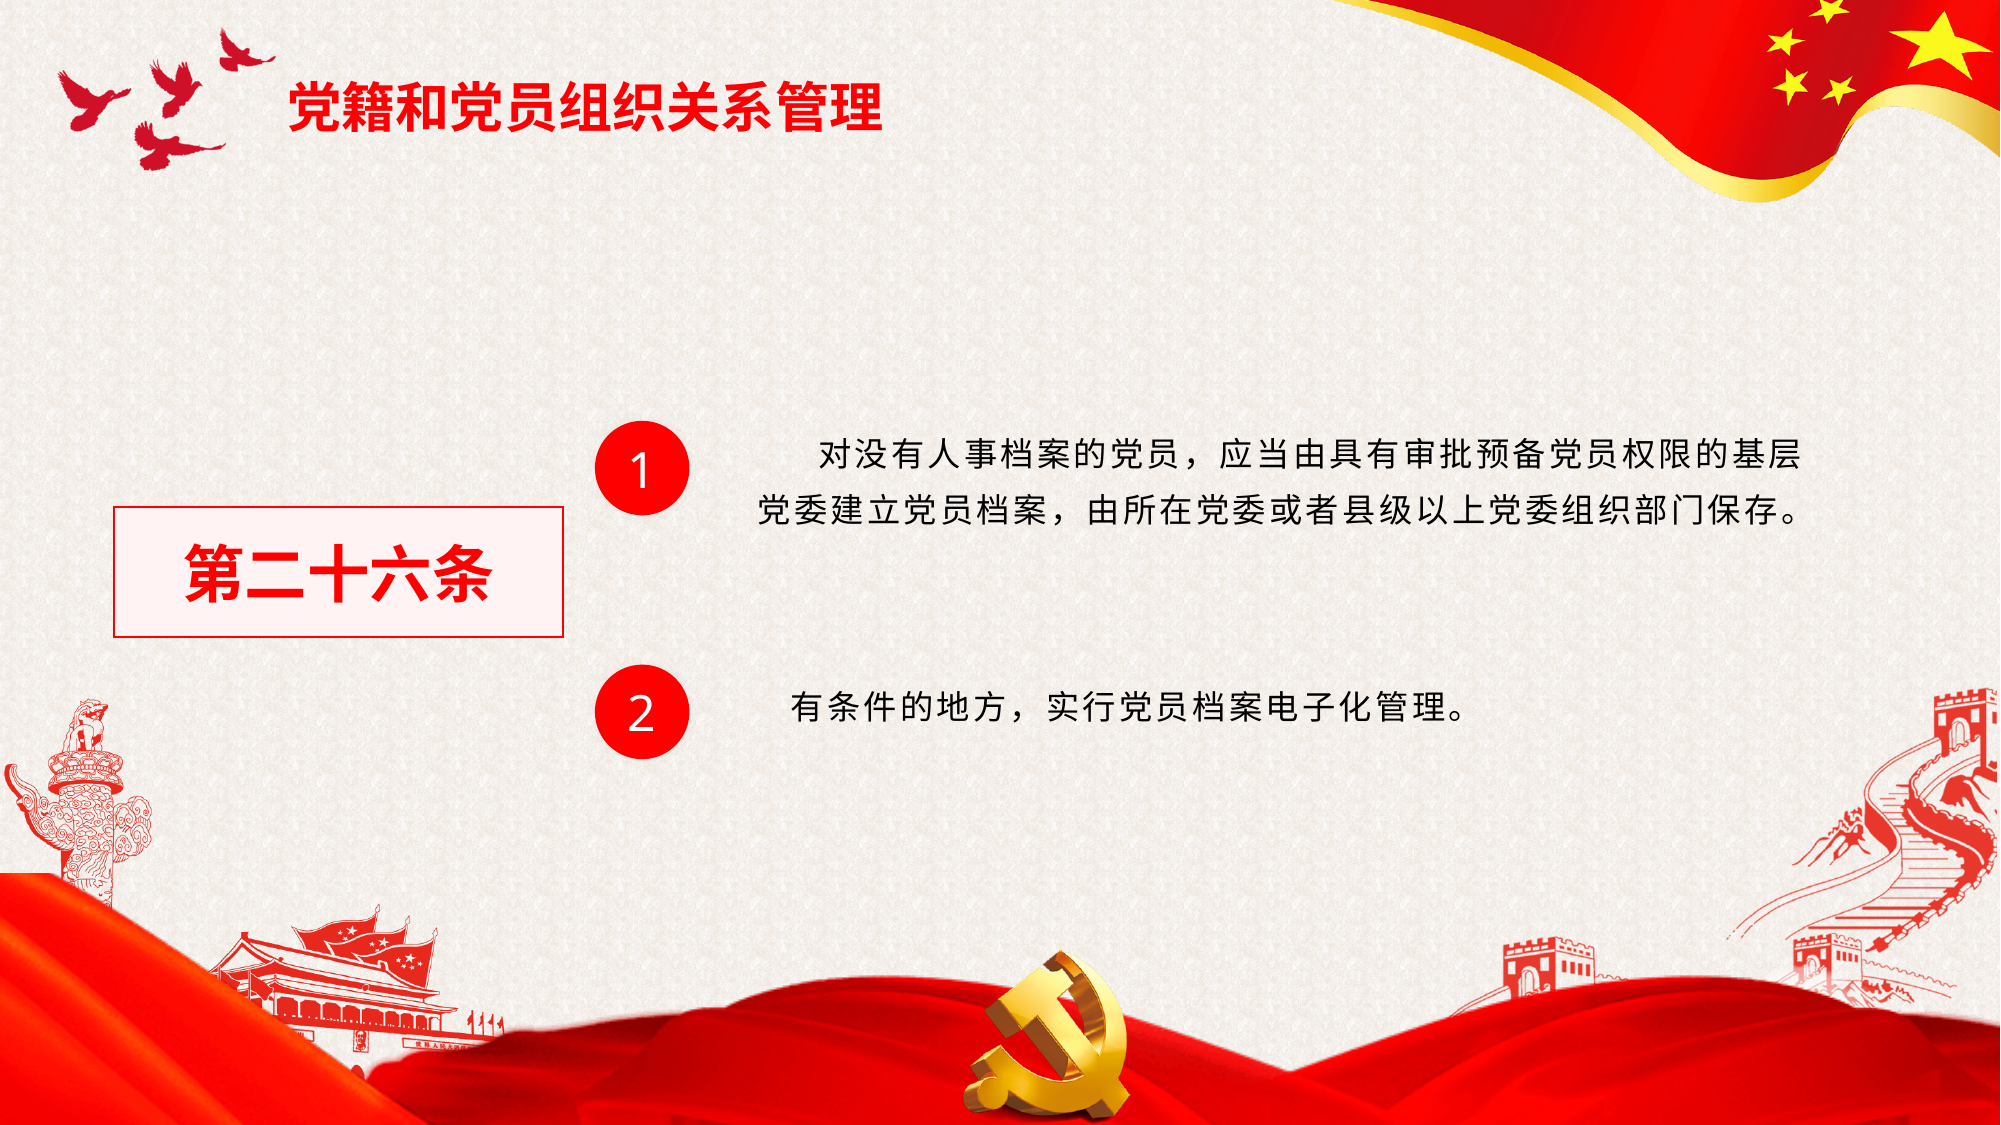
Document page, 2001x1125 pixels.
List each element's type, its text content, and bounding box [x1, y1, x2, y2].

text_box 有条件的地方，实行党员档案电子化管理。 [709, 677, 1911, 747]
picture [0, 0, 2000, 1125]
text_box 第二十六条 [113, 506, 564, 638]
text_box 对没有人事档案的党员，应当由具有审批预备党员权限的基层党委建立党员档案，由所在党委或者县级以上党委组织部门保存。 [740, 408, 1853, 539]
text_box 2 [593, 663, 691, 761]
text_box 党籍和党员组织关系管理 [266, 63, 928, 149]
text_box 1 [593, 419, 691, 517]
